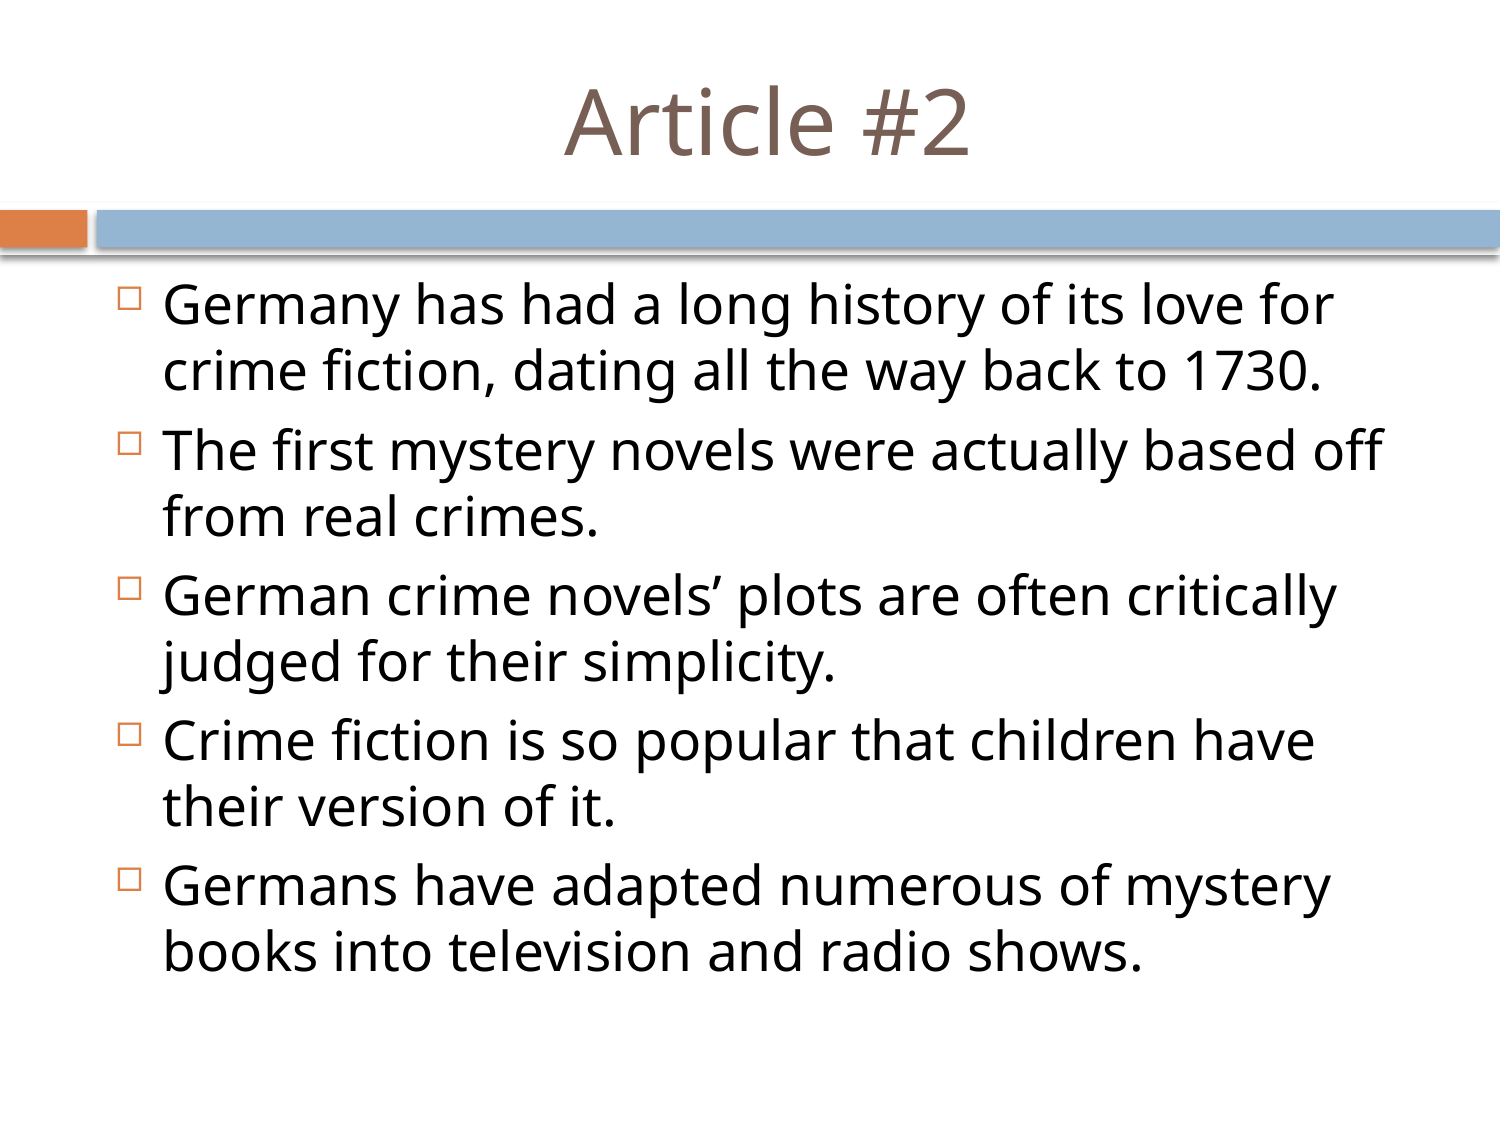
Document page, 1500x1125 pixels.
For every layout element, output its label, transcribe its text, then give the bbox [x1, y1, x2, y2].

list Germany has had a long history of its love for crime fiction, dating all the way back to 1730. The first mystery novels were actually based off from real crimes. German crime novels’ plots are often critically judged for their simplicity. Crime fiction is so popular that children have their version of it. Germans have adapted numerous of mystery books into television and radio shows. [100, 262, 1438, 1000]
title Article #2 [100, 37, 1438, 200]
